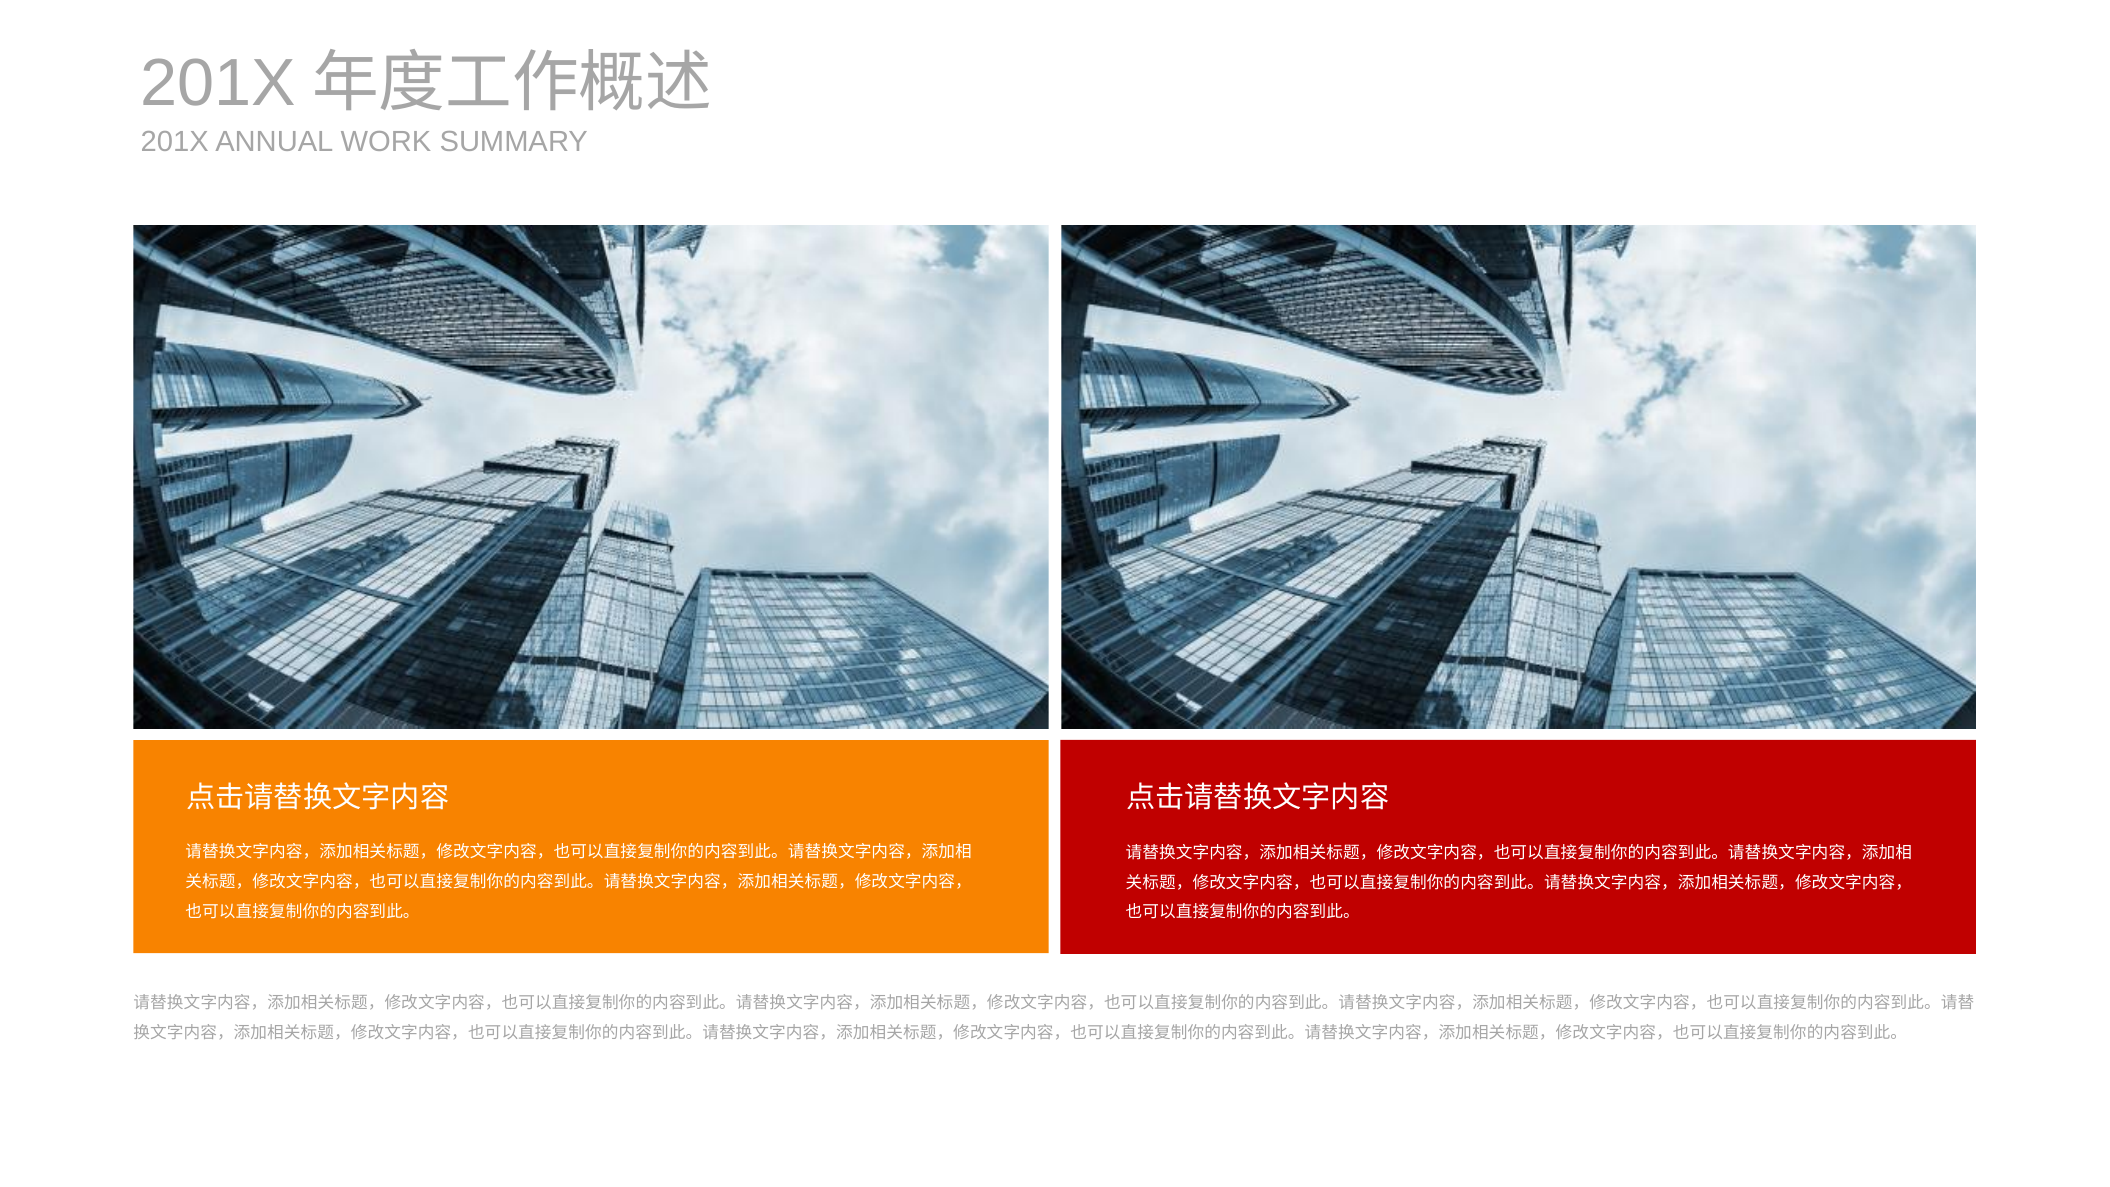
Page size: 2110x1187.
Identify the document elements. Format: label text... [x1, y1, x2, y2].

text_box 点击请替换文字内容 [1126, 778, 1390, 814]
text_box [132, 739, 1050, 954]
text_box 201X ANNUAL WORK SUMMARY [140, 122, 602, 158]
text_box 请替换文字内容，添加相关标题，修改文字内容，也可以直接复制你的内容到此。请替换文字内容，添加相关标题，修改文字内容，也可以直接复制你的内容到此。请替换文字内容，添加相关标题，修改文字内容，也可以直接复制你的内容到此。 [1125, 831, 1929, 922]
text_box [132, 224, 1050, 730]
text_box 201X年度工作概述 [140, 38, 789, 119]
text_box 请替换文字内容，添加相关标题，修改文字内容，也可以直接复制你的内容到此。请替换文字内容，添加相关标题，修改文字内容，也可以直接复制你的内容到此。请替换文字内容，添加相关标题，修改文字内容，也可以直接复制你的内容到此。 [185, 830, 989, 921]
text_box [1059, 739, 1977, 955]
text_box [1060, 224, 1977, 730]
text_box 点击请替换文字内容 [186, 777, 450, 814]
text_box 请替换文字内容，添加相关标题，修改文字内容，也可以直接复制你的内容到此。请替换文字内容，添加相关标题，修改文字内容，也可以直接复制你的内容到此。请替换文字内容，添加相关标题，修改文字内容，也可以直接复制你的内容到此。请替换文字内容，添加相关标题，修改文字内容，也可以直接复制你的内容到此。请替换文字内容，添加相关标题，修改文字内容，也可以直接复制你的内容到此。请替换文字内容，添加相关标题，修改文字内容，也可以直接复制你的内容到此。 [133, 981, 1976, 1042]
